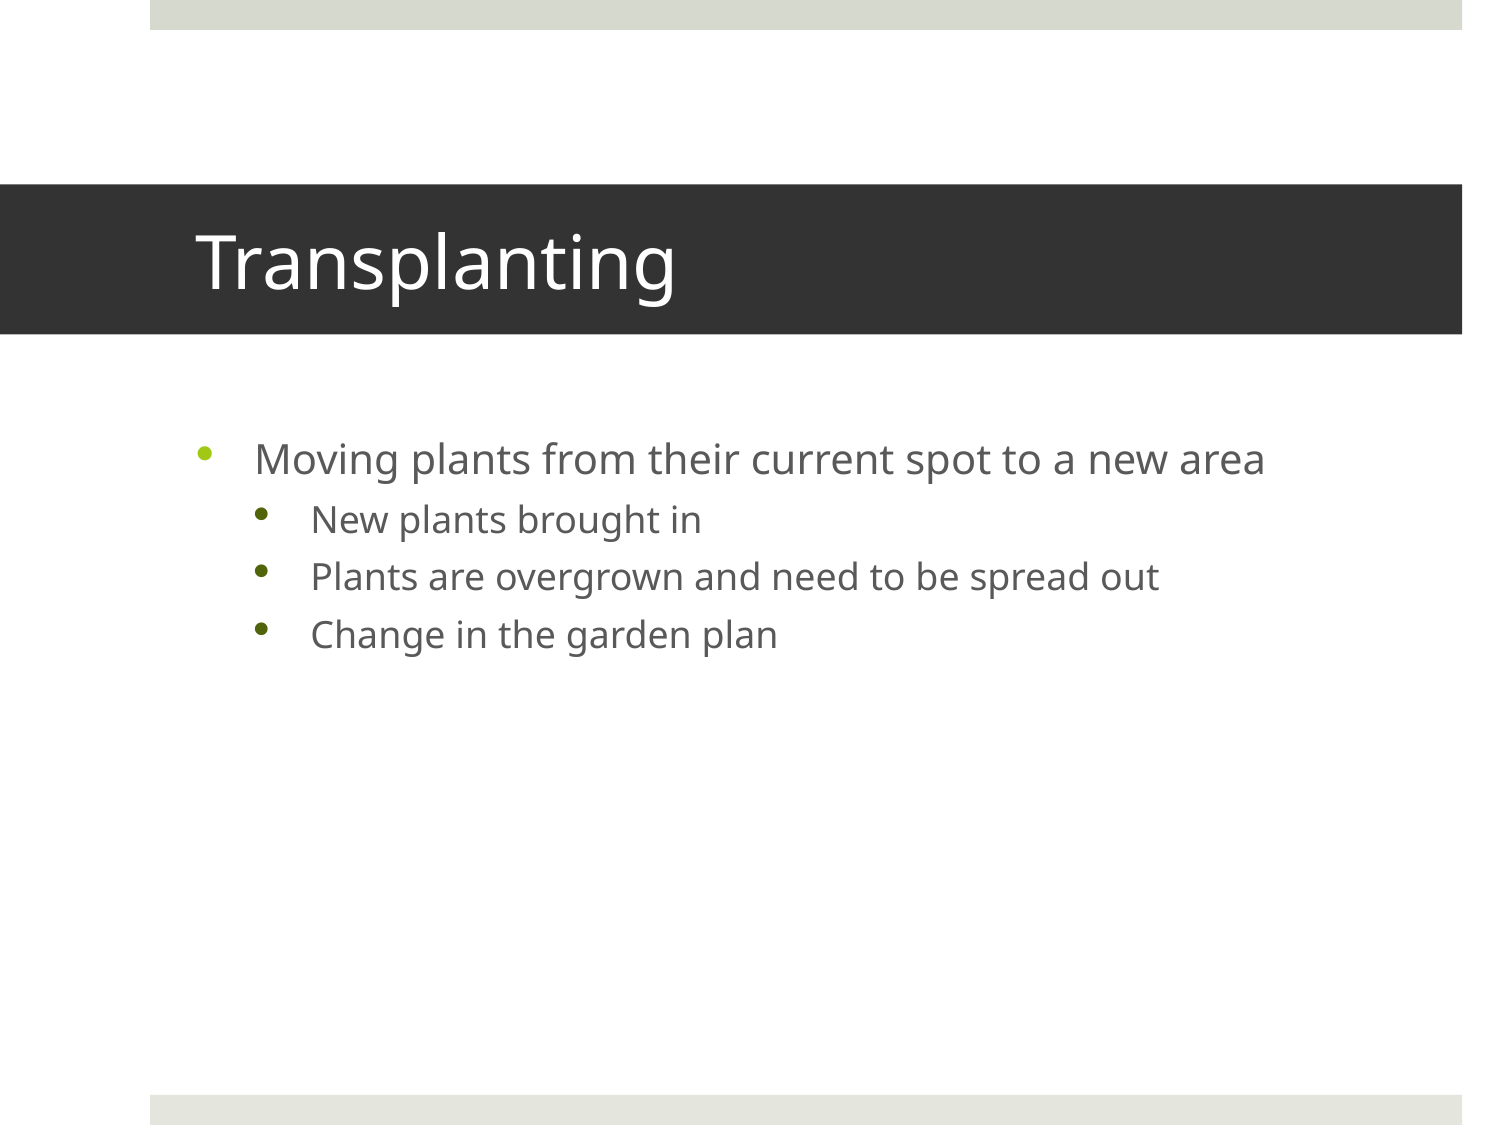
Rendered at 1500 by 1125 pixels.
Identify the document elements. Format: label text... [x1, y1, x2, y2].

list Moving plants from their current spot to a new area New plants brought in Plants are overgrown and need to be spread out Change in the garden plan [182, 425, 1432, 1028]
title Transplanting [0, 184, 1463, 335]
